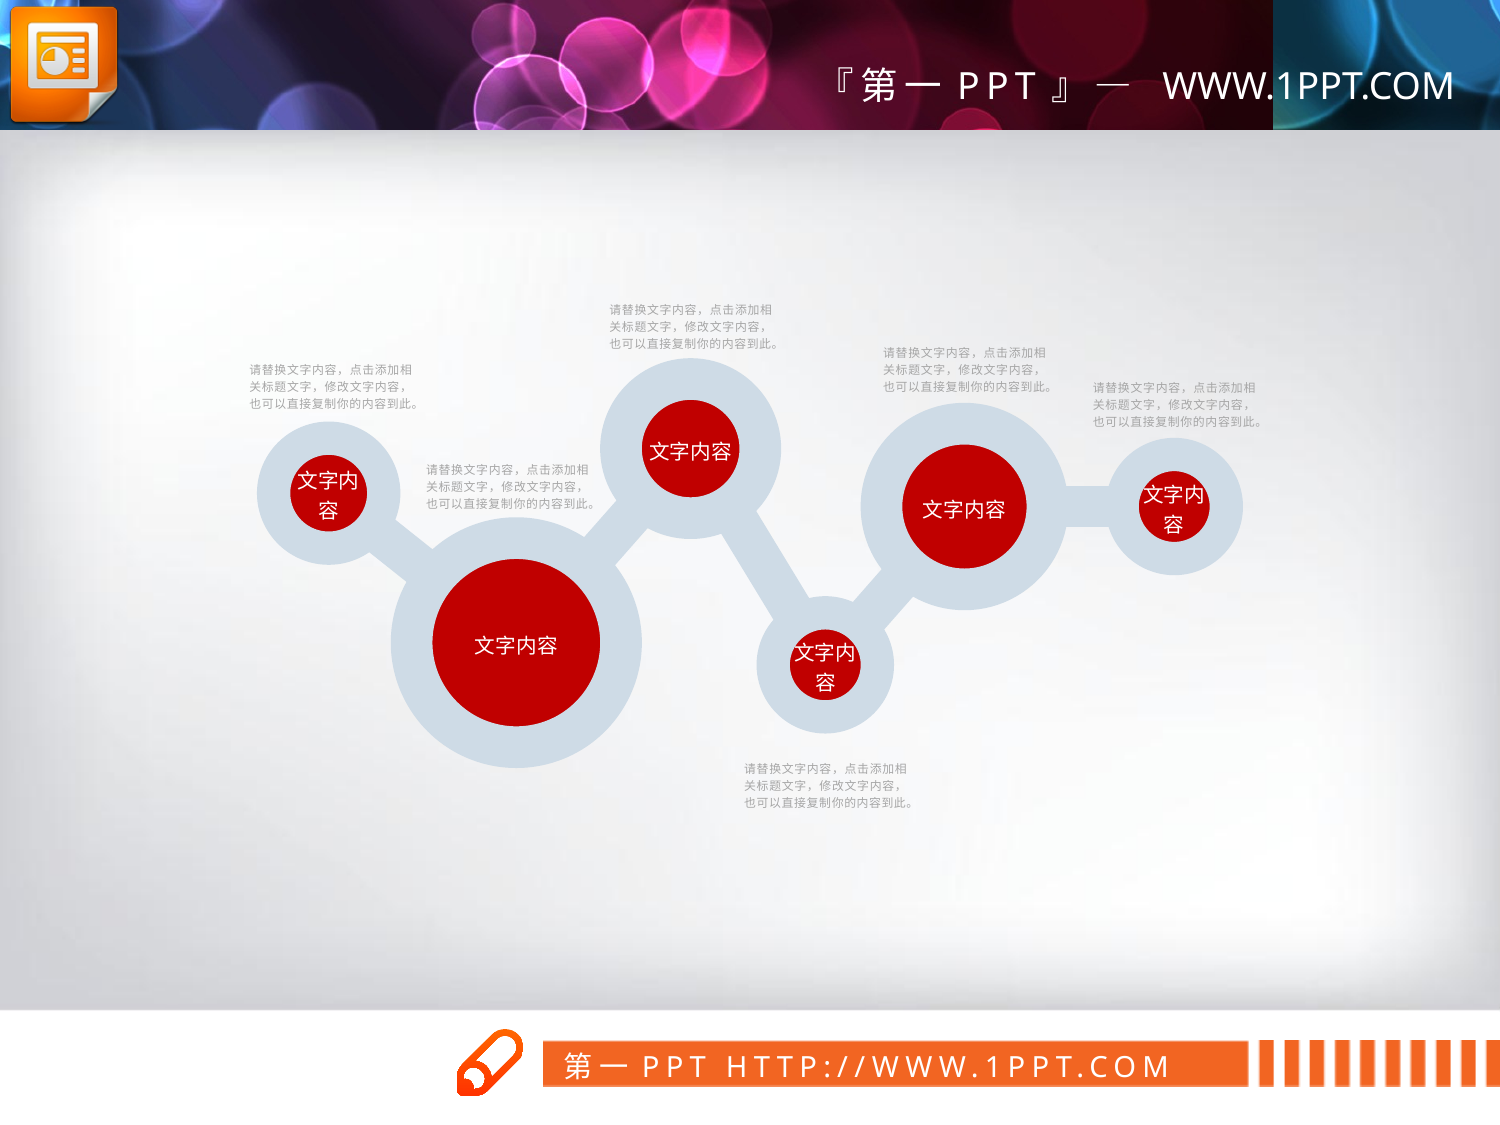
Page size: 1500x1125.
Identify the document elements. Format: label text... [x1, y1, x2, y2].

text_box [690, 443, 826, 666]
text_box 请替换文字内容，点击添加相关标题文字，修改文字内容，也可以直接复制你的内容到此。 [609, 299, 772, 352]
text_box 文字内容 [1122, 454, 1227, 559]
picture [0, 0, 1500, 1012]
text_box 请替换文字内容，点击添加相关标题文字，修改文字内容，也可以直接复制你的内容到此。 [249, 360, 412, 412]
text_box 请替换文字内容，点击添加相关标题文字，修改文字内容，也可以直接复制你的内容到此。 [744, 758, 907, 811]
text_box 文字内容 [970, 515, 1047, 590]
text_box 请替换文字内容，点击添加相关标题文字，修改文字内容，也可以直接复制你的内容到此。 [425, 459, 510, 491]
text_box 文字内容 [881, 423, 1048, 505]
picture [543, 1040, 1500, 1087]
text_box 文字内容 [773, 673, 877, 717]
text_box 文字内容 [273, 438, 384, 548]
text_box 请替换文字内容，点击添加相关标题文字，修改文字内容，也可以直接复制你的内容到此。 [1092, 377, 1256, 429]
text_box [829, 506, 965, 666]
text_box 文字内容 [621, 379, 760, 444]
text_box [516, 445, 686, 646]
text_box 请替换文字内容，点击添加相关标题文字，修改文字内容，也可以直接复制你的内容到此。 [883, 342, 1046, 394]
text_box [328, 492, 517, 643]
text_box 文字内容 [411, 651, 621, 748]
